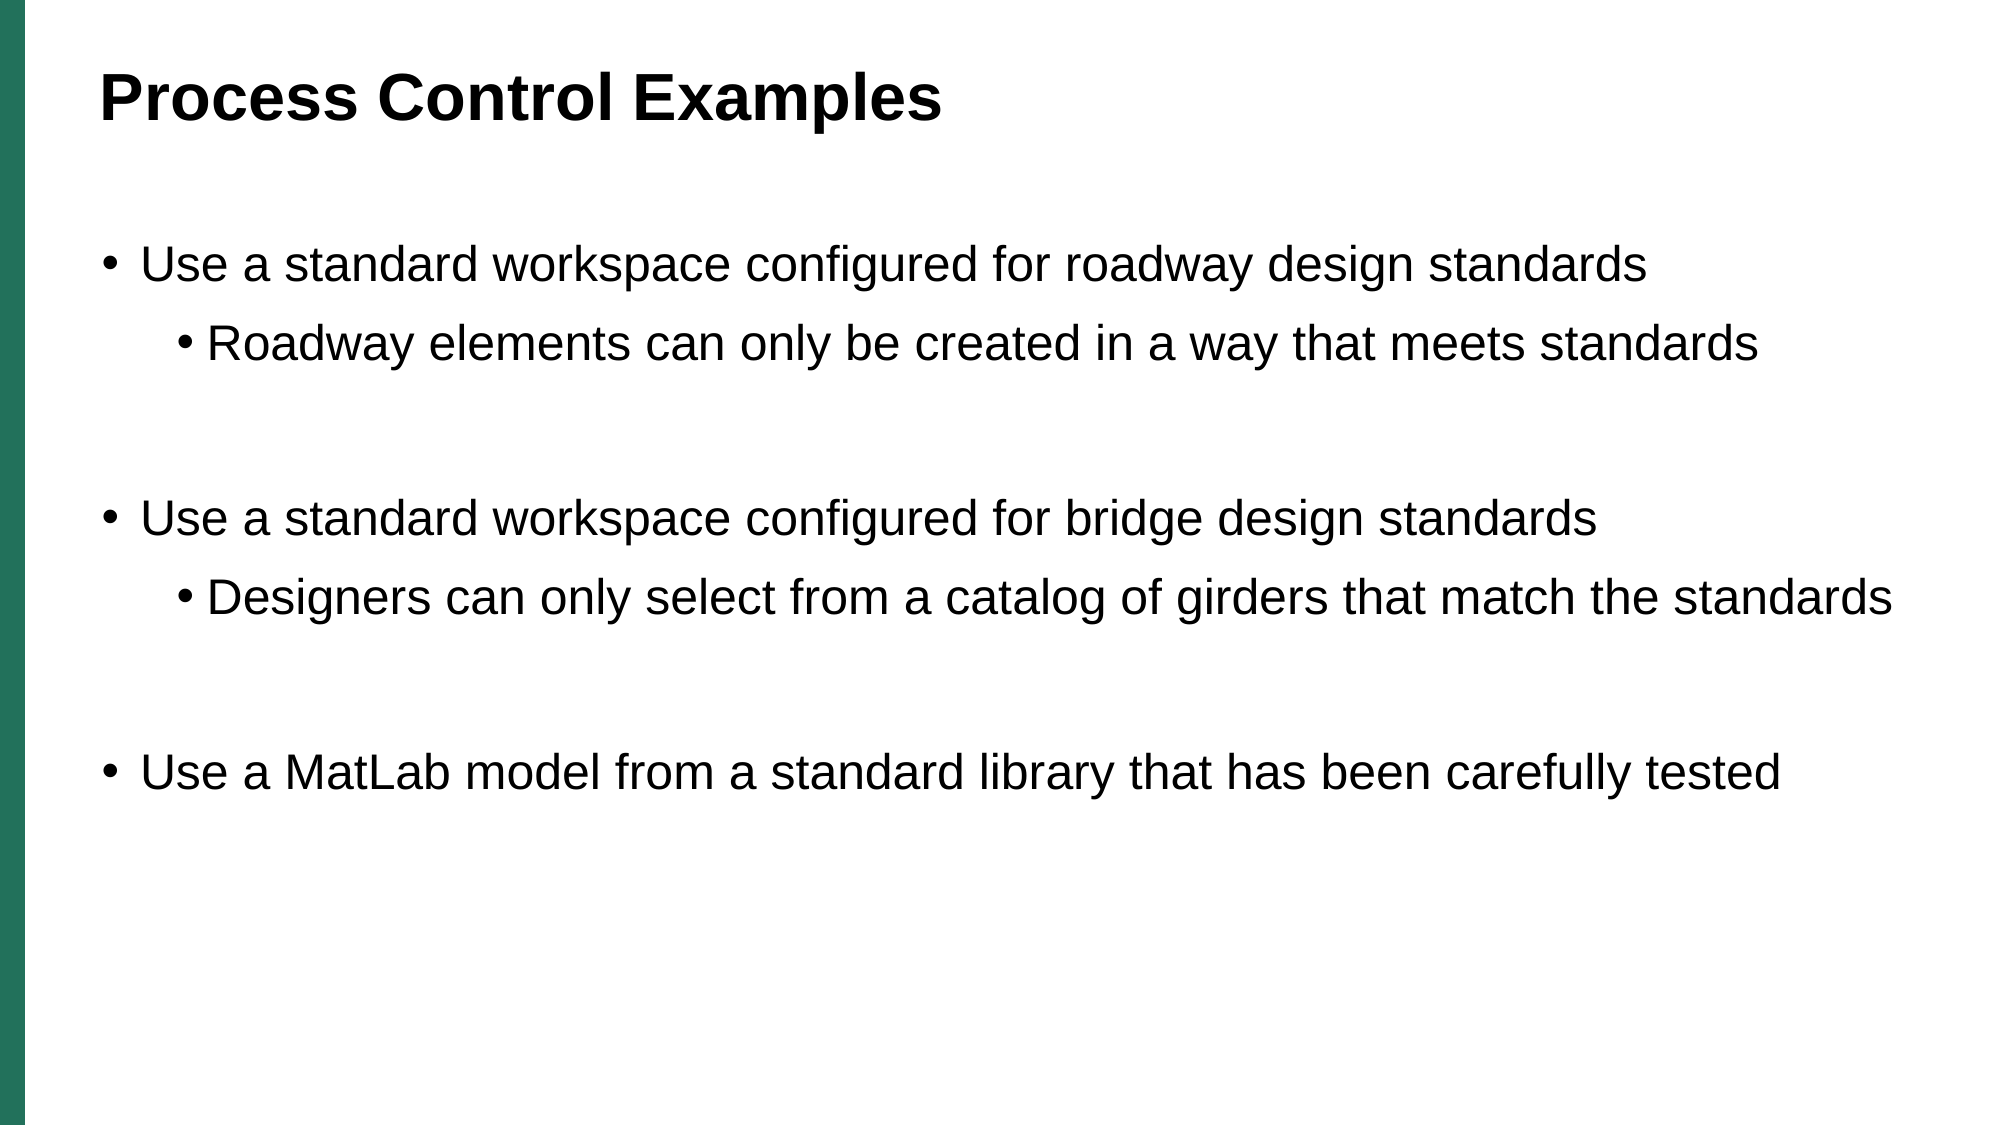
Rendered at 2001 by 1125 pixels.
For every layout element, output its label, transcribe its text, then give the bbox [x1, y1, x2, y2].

list Use a standard workspace configured for roadway design standards Roadway elements can only be created in a way that meets standards Use a standard workspace configured for bridge design standards Designers can only select from a catalog of girders that match the standards Use a MatLab model from a standard library that has been carefully tested [101, 238, 1902, 1038]
title Process Control Examples [99, 62, 1900, 200]
